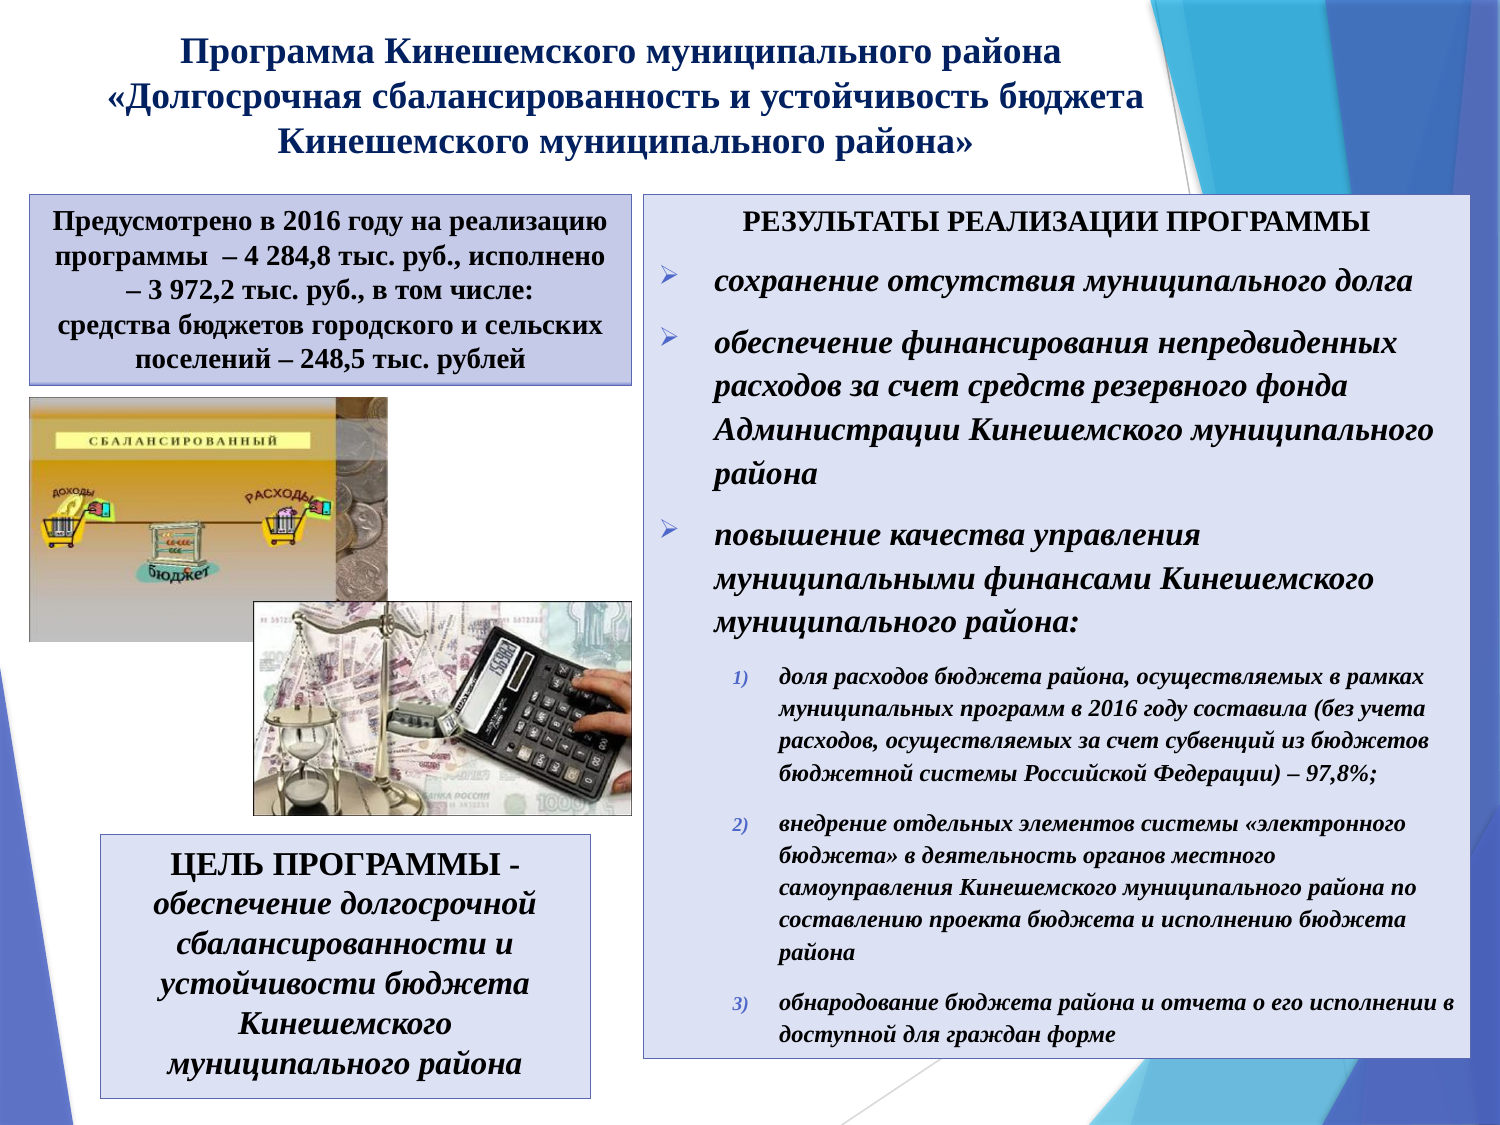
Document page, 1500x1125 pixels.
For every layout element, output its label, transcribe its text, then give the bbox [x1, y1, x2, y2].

picture [28, 396, 632, 816]
list РЕЗУЛЬТАТЫ РЕАЛИЗАЦИИ ПРОГРАММЫ сохранение отсутствия муниципального долга обеспечение финансирования непредвиденных расходов за счет средств резервного фонда Администрации Кинешемского муниципального района повышение качества управления муниципальными финансами Кинешемского муниципального района: доля расходов бюджета района, осуществляемых в рамках муниципальных программ в 2016 году составила (без учета расходов, осуществляемых за счет субвенций из бюджетов бюджетной системы Российской Федерации) – 97,8%; внедрение отдельных элементов системы «электронного бюджета» в деятельность органов местного самоуправления Кинешемского муниципального района по составлению проекта бюджета и исполнению бюджета района обнародование бюджета района и отчета о его исполнении в доступной для граждан форме [643, 194, 1471, 1059]
list ЦЕЛЬ ПРОГРАММЫ - обеспечение долгосрочной сбалансированности и устойчивости бюджета Кинешемского муниципального района [100, 834, 591, 1099]
title Предусмотрено в 2016 году на реализацию программы – 4 284,8 тыс. руб., исполнено – 3 972,2 тыс. руб., в том числе: средства бюджетов городского и сельских поселений – 248,5 тыс. рублей [29, 194, 632, 386]
text_box Программа Кинешемского муниципального района «Долгосрочная сбалансированность и устойчивость бюджета Кинешемского муниципального района» [29, 19, 1223, 169]
